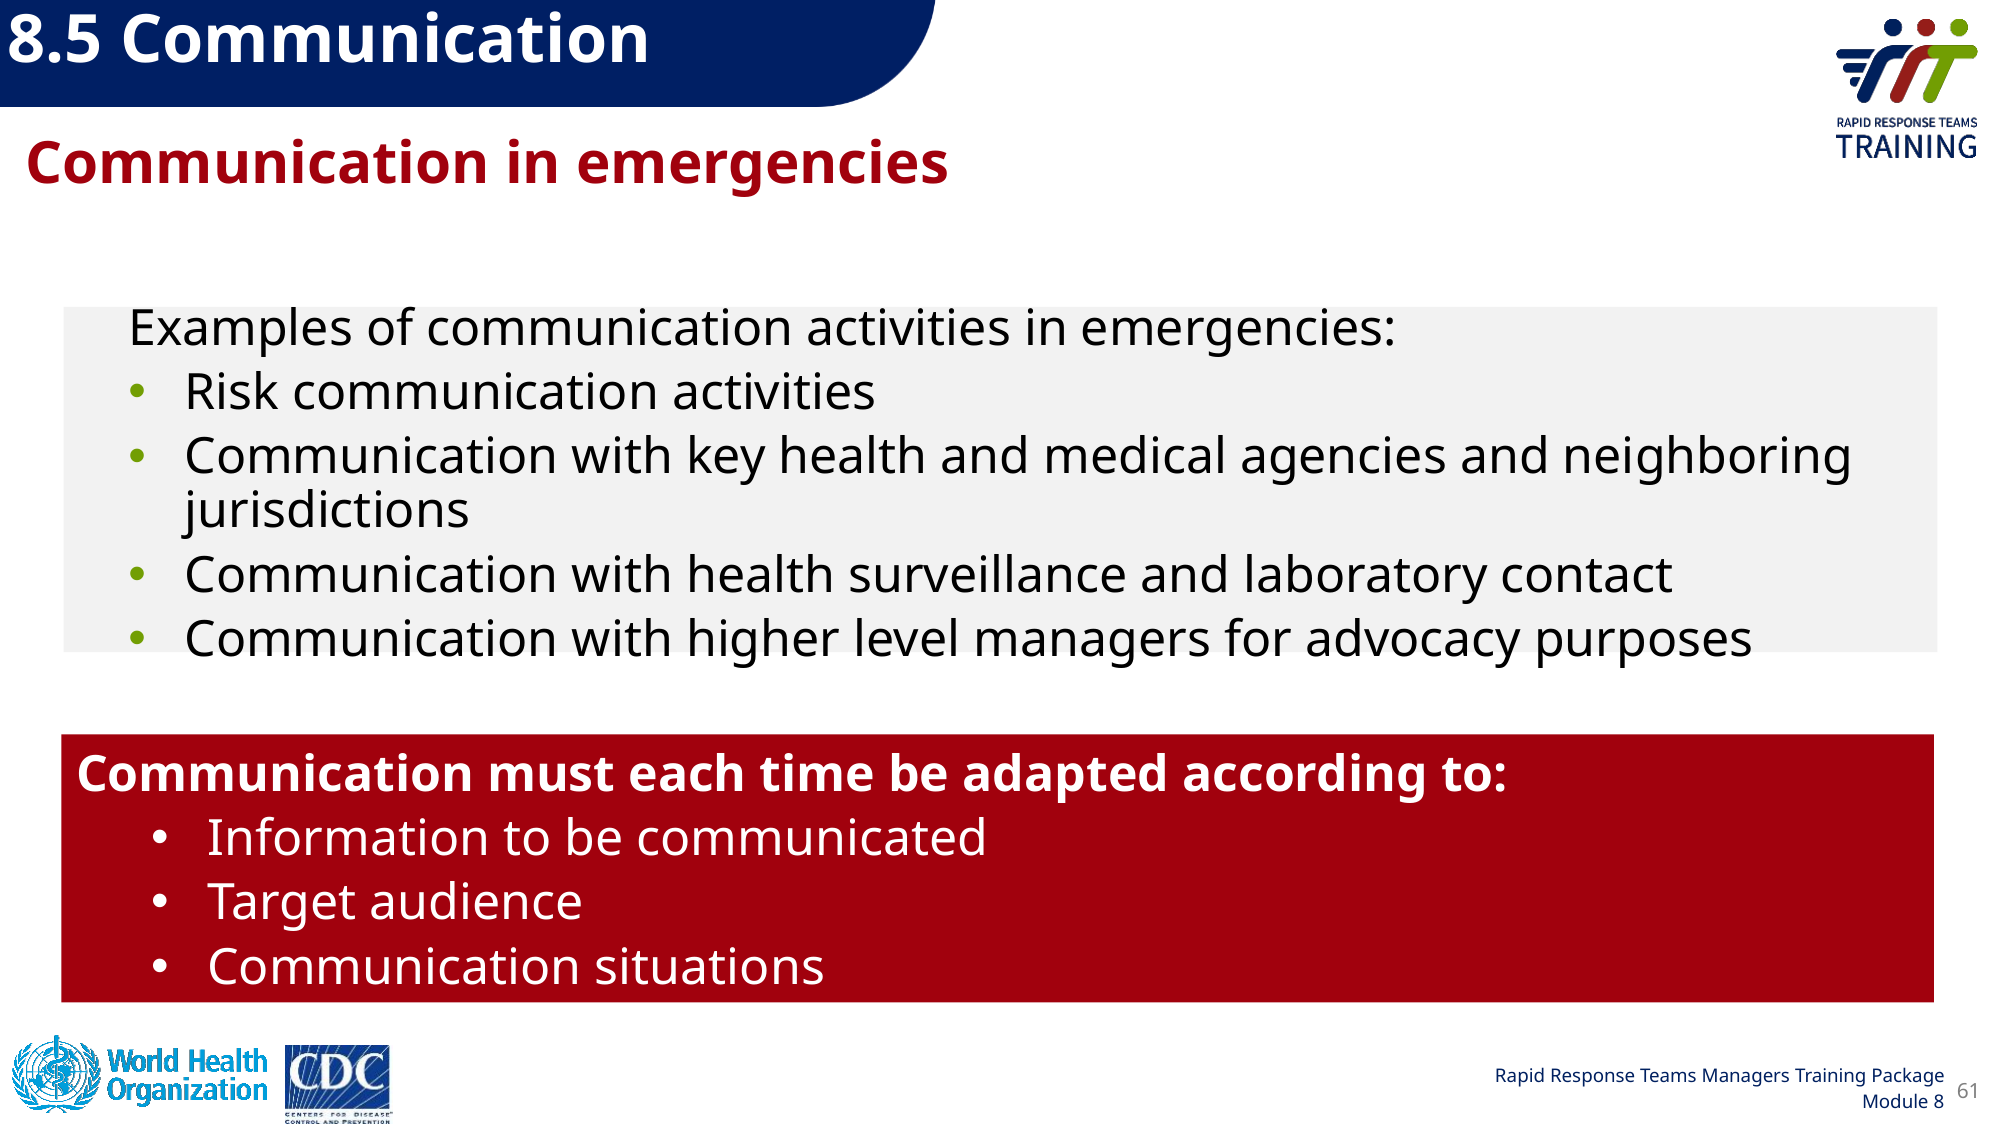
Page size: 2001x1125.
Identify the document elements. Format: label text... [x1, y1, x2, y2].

picture [873, 0, 936, 99]
text_box Communication must each time be adapted according to: Information to be communicated Target audience Communication situations [61, 734, 1934, 1003]
picture [43, 1088, 54, 1094]
picture [0, 101, 17, 107]
list 8.5 Communication [0, 0, 873, 101]
picture [38, 1044, 53, 1052]
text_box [45, 294, 1938, 712]
slide_number 61 [1937, 1070, 2000, 1124]
picture [28, 1054, 36, 1077]
picture [1835, 19, 1978, 167]
picture [46, 1056, 54, 1061]
picture [36, 1035, 267, 1113]
picture [12, 1084, 46, 1113]
picture [12, 1035, 53, 1067]
title Communication in emergencies [17, 99, 1819, 230]
picture [38, 1092, 54, 1100]
picture [34, 1058, 41, 1077]
picture [50, 1109, 62, 1113]
picture [285, 1045, 393, 1124]
